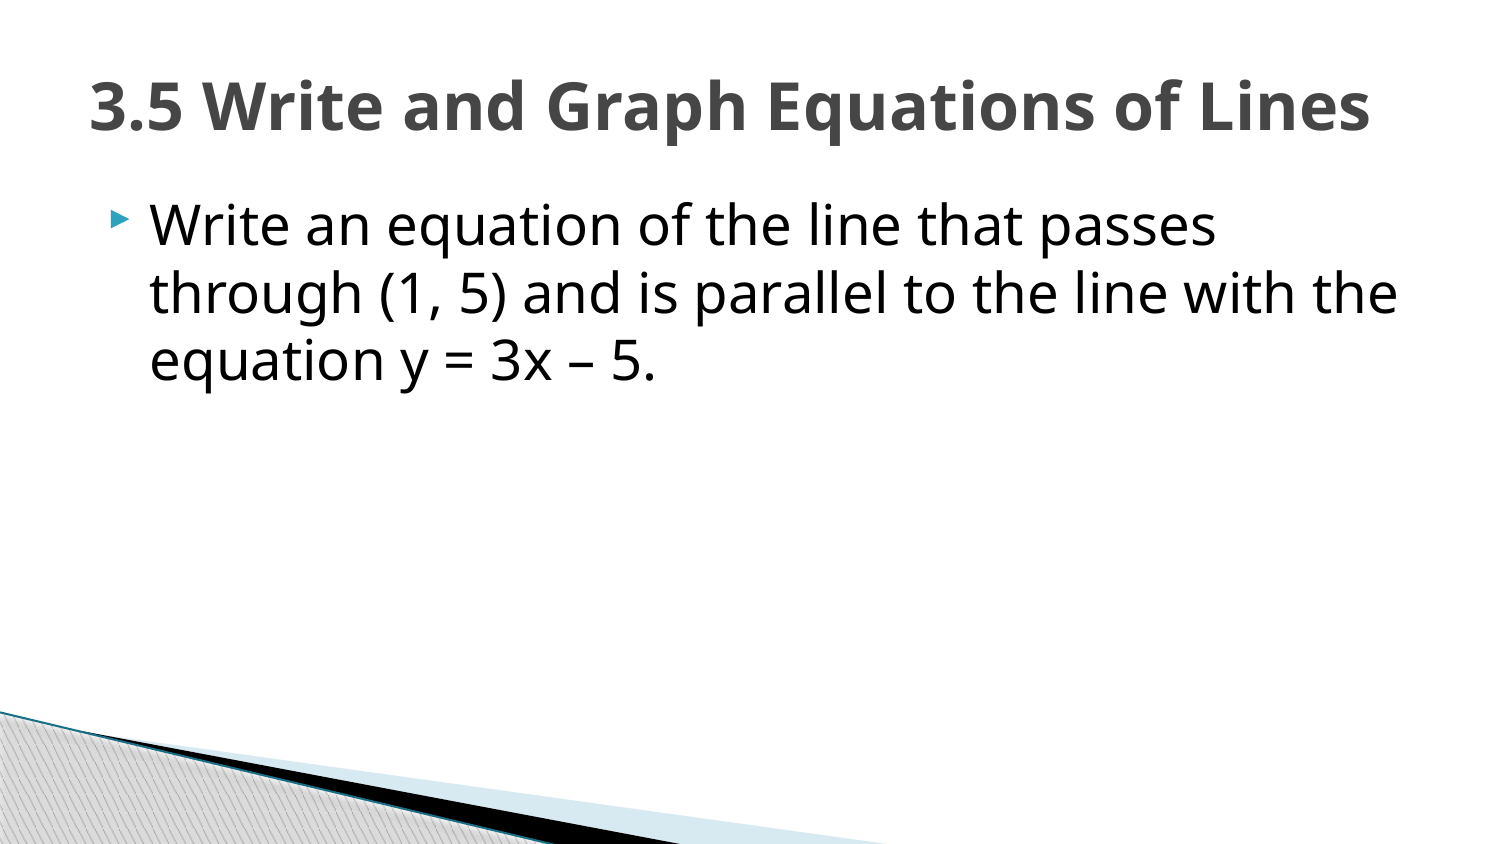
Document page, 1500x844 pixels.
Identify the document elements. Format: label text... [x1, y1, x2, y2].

list Write an equation of the line that passes through (1, 5) and is parallel to the line with the equation y = 3x – 5. [75, 182, 1425, 740]
title 3.5 Write and Graph Equations of Lines [75, 33, 1425, 175]
